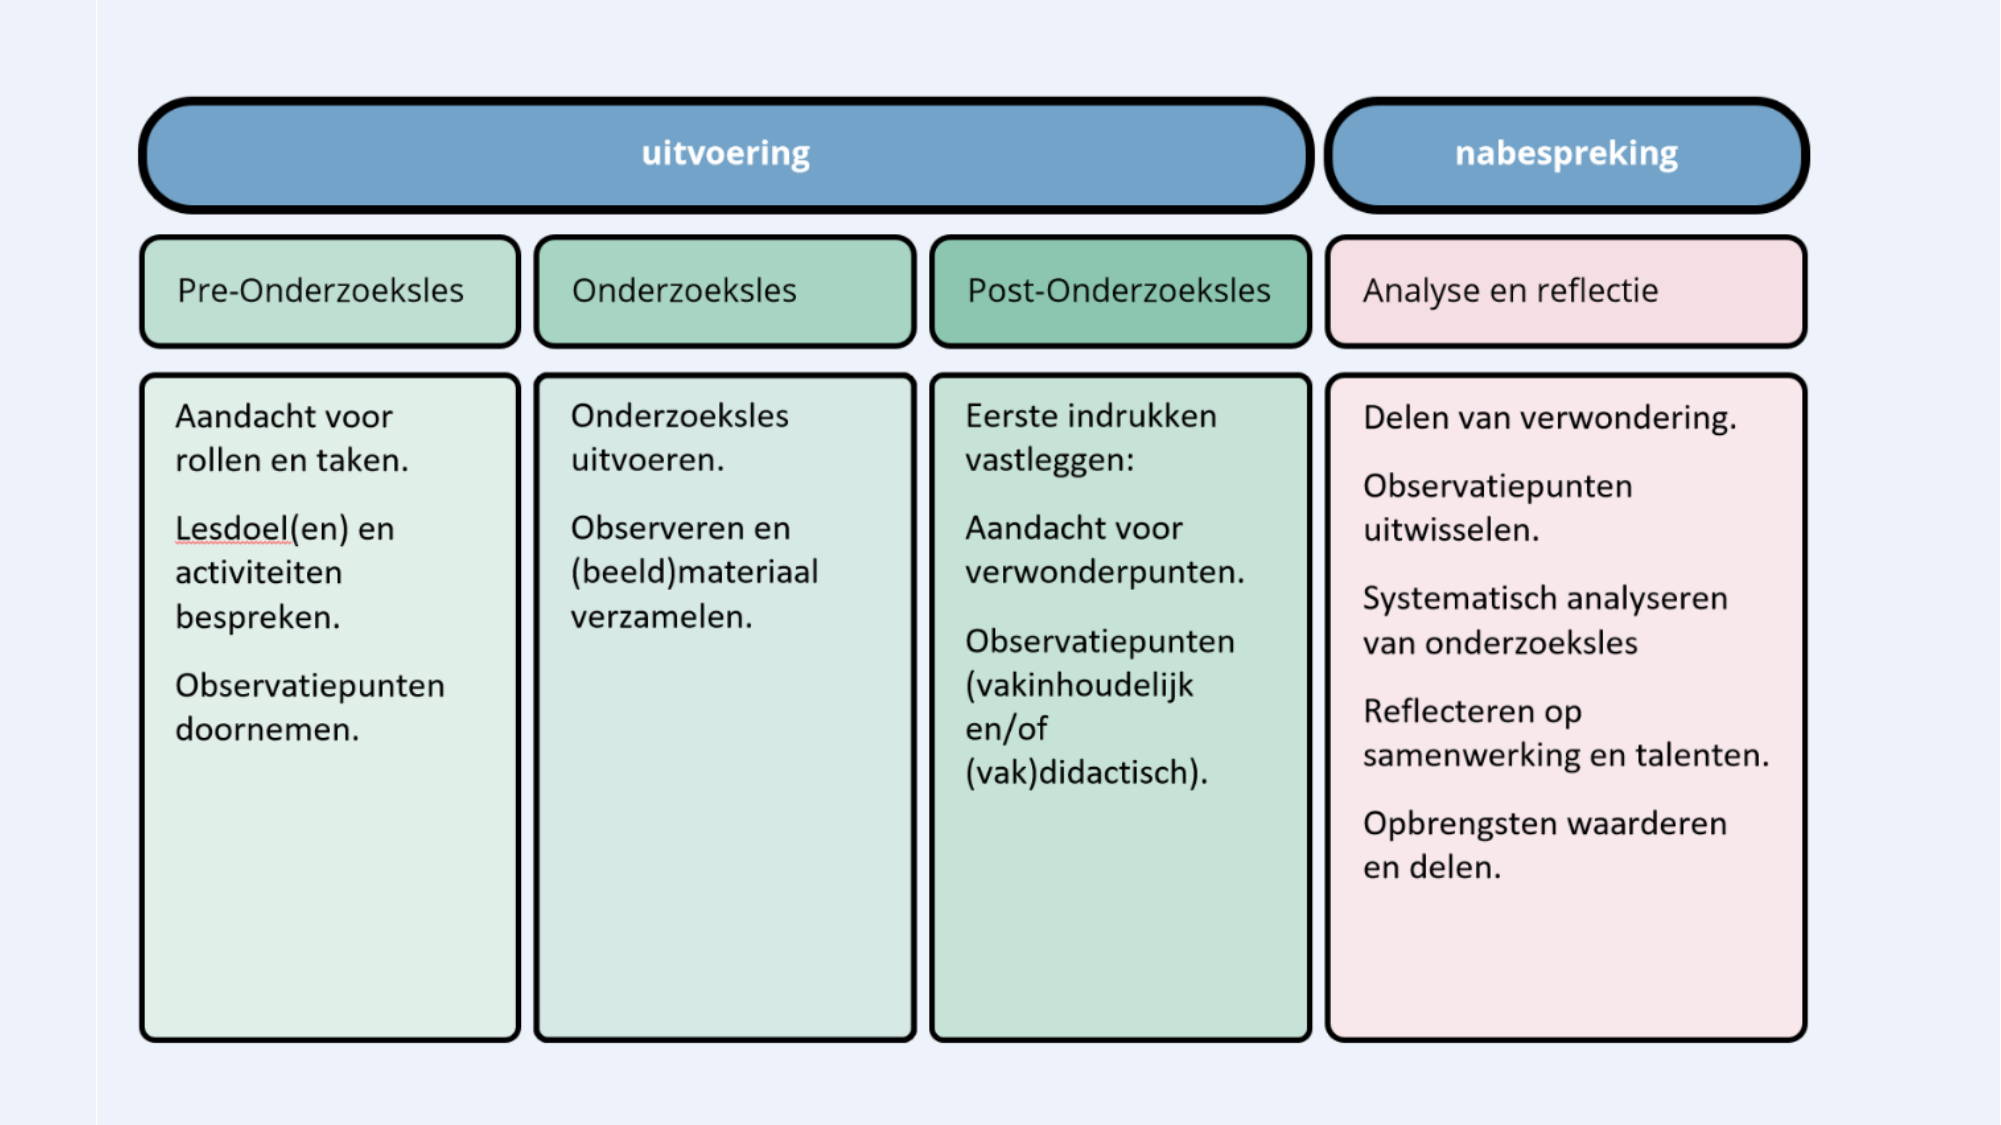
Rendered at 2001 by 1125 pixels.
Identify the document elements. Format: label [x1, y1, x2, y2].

picture [99, 0, 1854, 1125]
